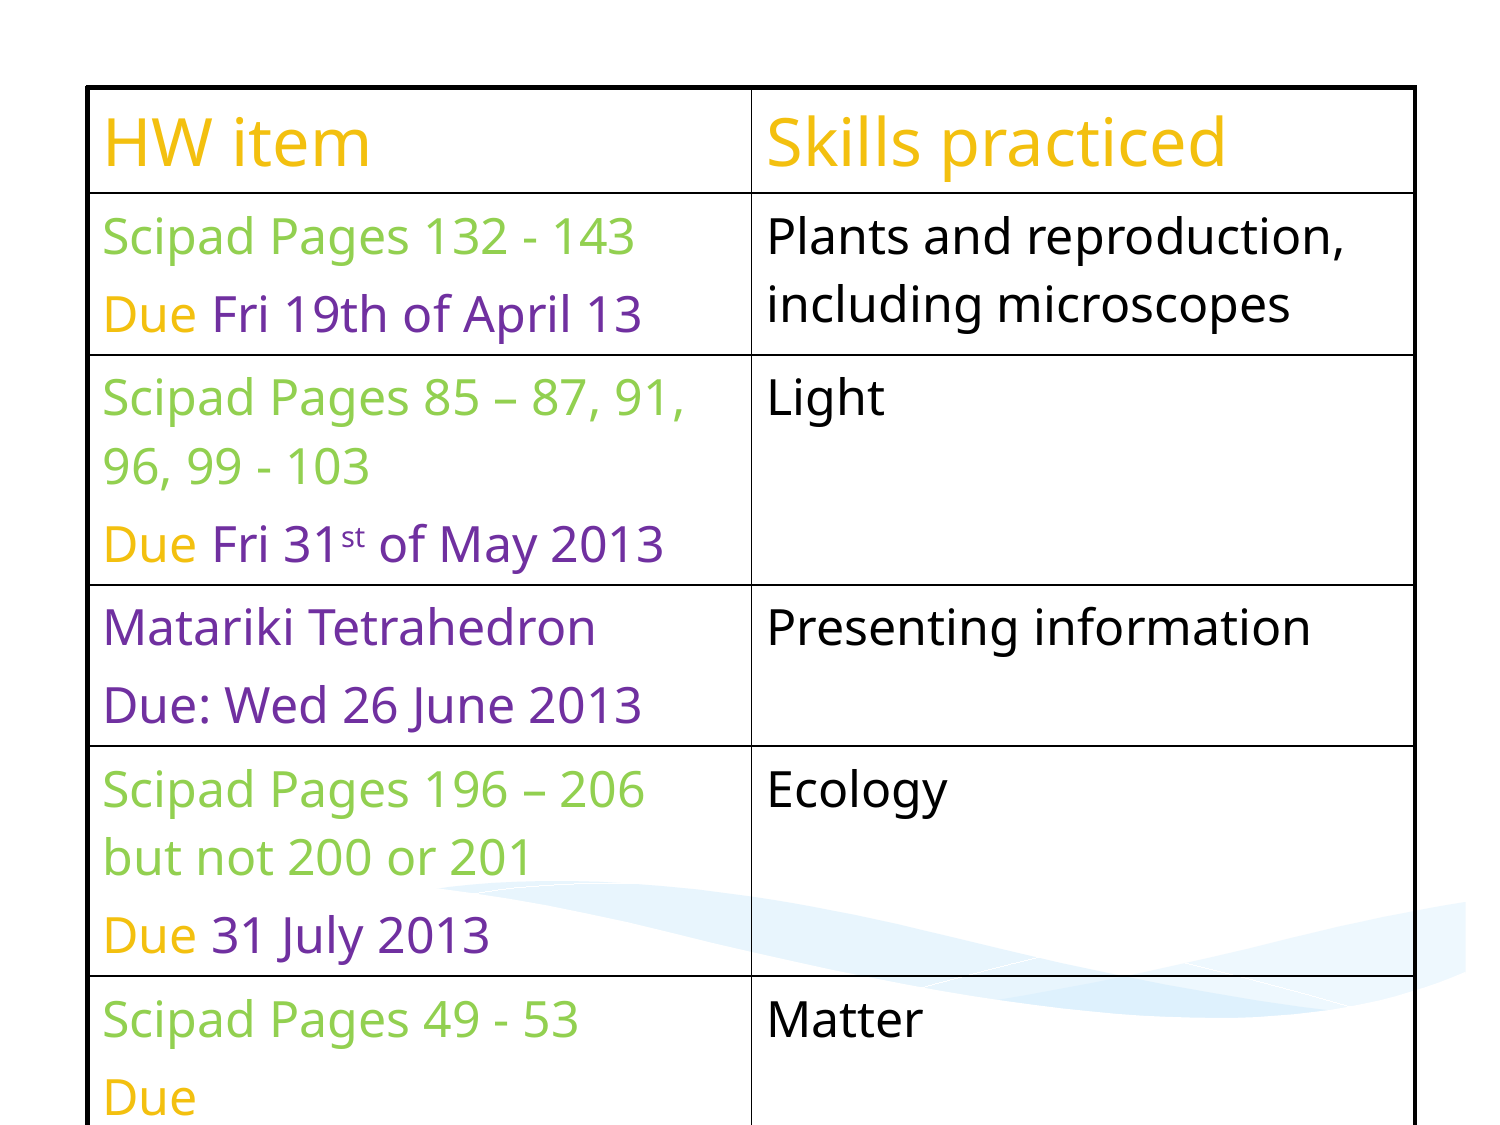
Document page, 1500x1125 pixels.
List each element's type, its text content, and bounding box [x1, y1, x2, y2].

table_cell Matariki Tetrahedron Due: Wed 26 June 2013 [90, 586, 751, 745]
table_cell Ecology [752, 747, 1413, 975]
table_cell Scipad Pages 196 – 206 but not 200 or 201 Due 31 July 2013 [90, 747, 751, 975]
table_cell Matter [752, 977, 1413, 1125]
table_cell Scipad Pages 132 - 143 Due Fri 19th of April 13 [90, 194, 751, 354]
table_cell Scipad Pages 85 – 87, 91, 96, 99 - 103 Due Fri 31st of May 2013 [90, 356, 751, 584]
table_cell Light [752, 356, 1413, 584]
table_header HW item [90, 90, 751, 192]
table_header Skills practiced [752, 90, 1413, 192]
table_cell Presenting information [752, 586, 1413, 745]
table_cell Scipad Pages 49 - 53 Due [90, 977, 751, 1125]
table_cell Plants and reproduction, including microscopes [752, 194, 1413, 354]
